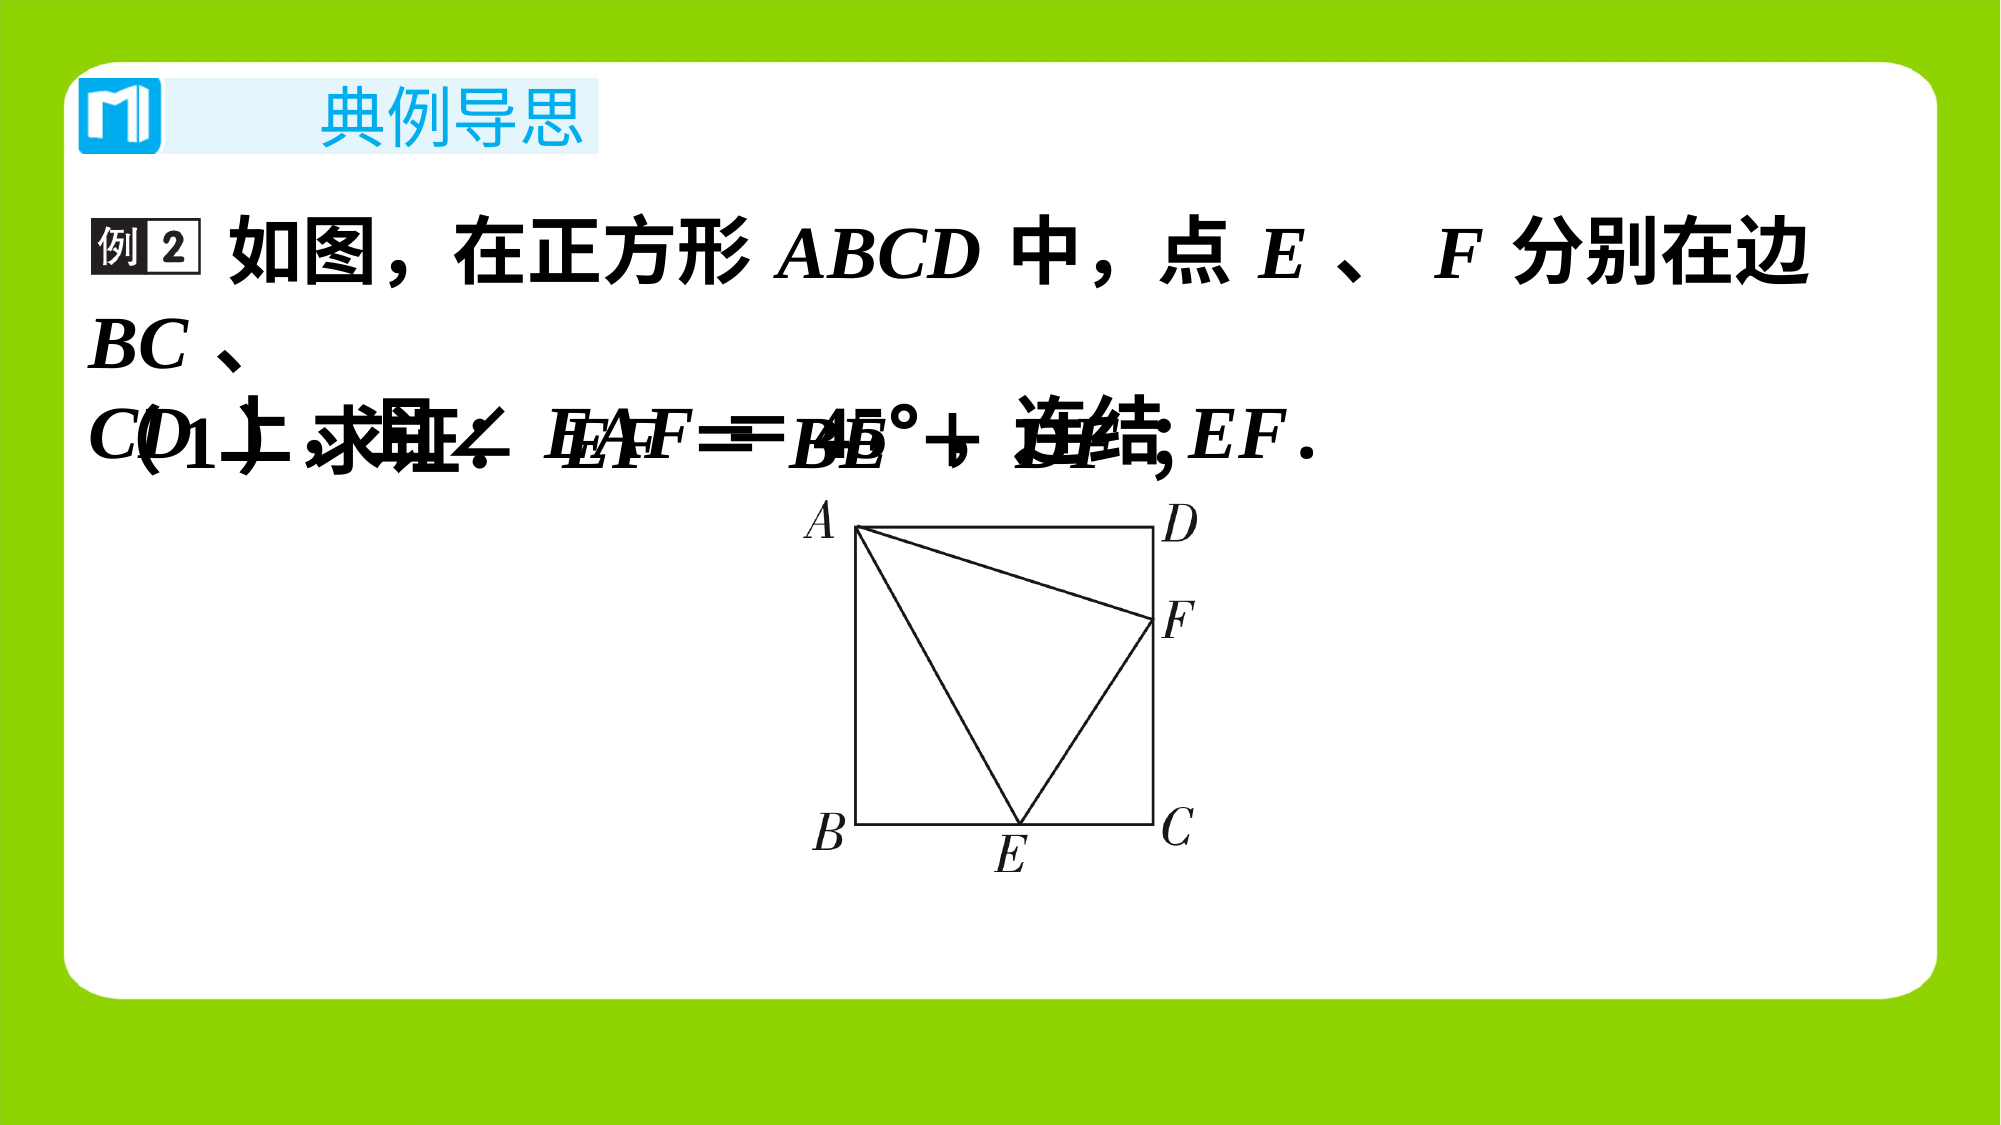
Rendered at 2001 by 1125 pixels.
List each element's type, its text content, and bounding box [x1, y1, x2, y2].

text_box 如图，在正方形ABCD中，点E、F分别在边BC、 CD上，且∠EAF＝45°，连结EF. [88, 203, 1974, 385]
picture [0, 0, 2001, 1125]
text_box （1）求证：EF＝BE＋DF； [88, 393, 1089, 485]
